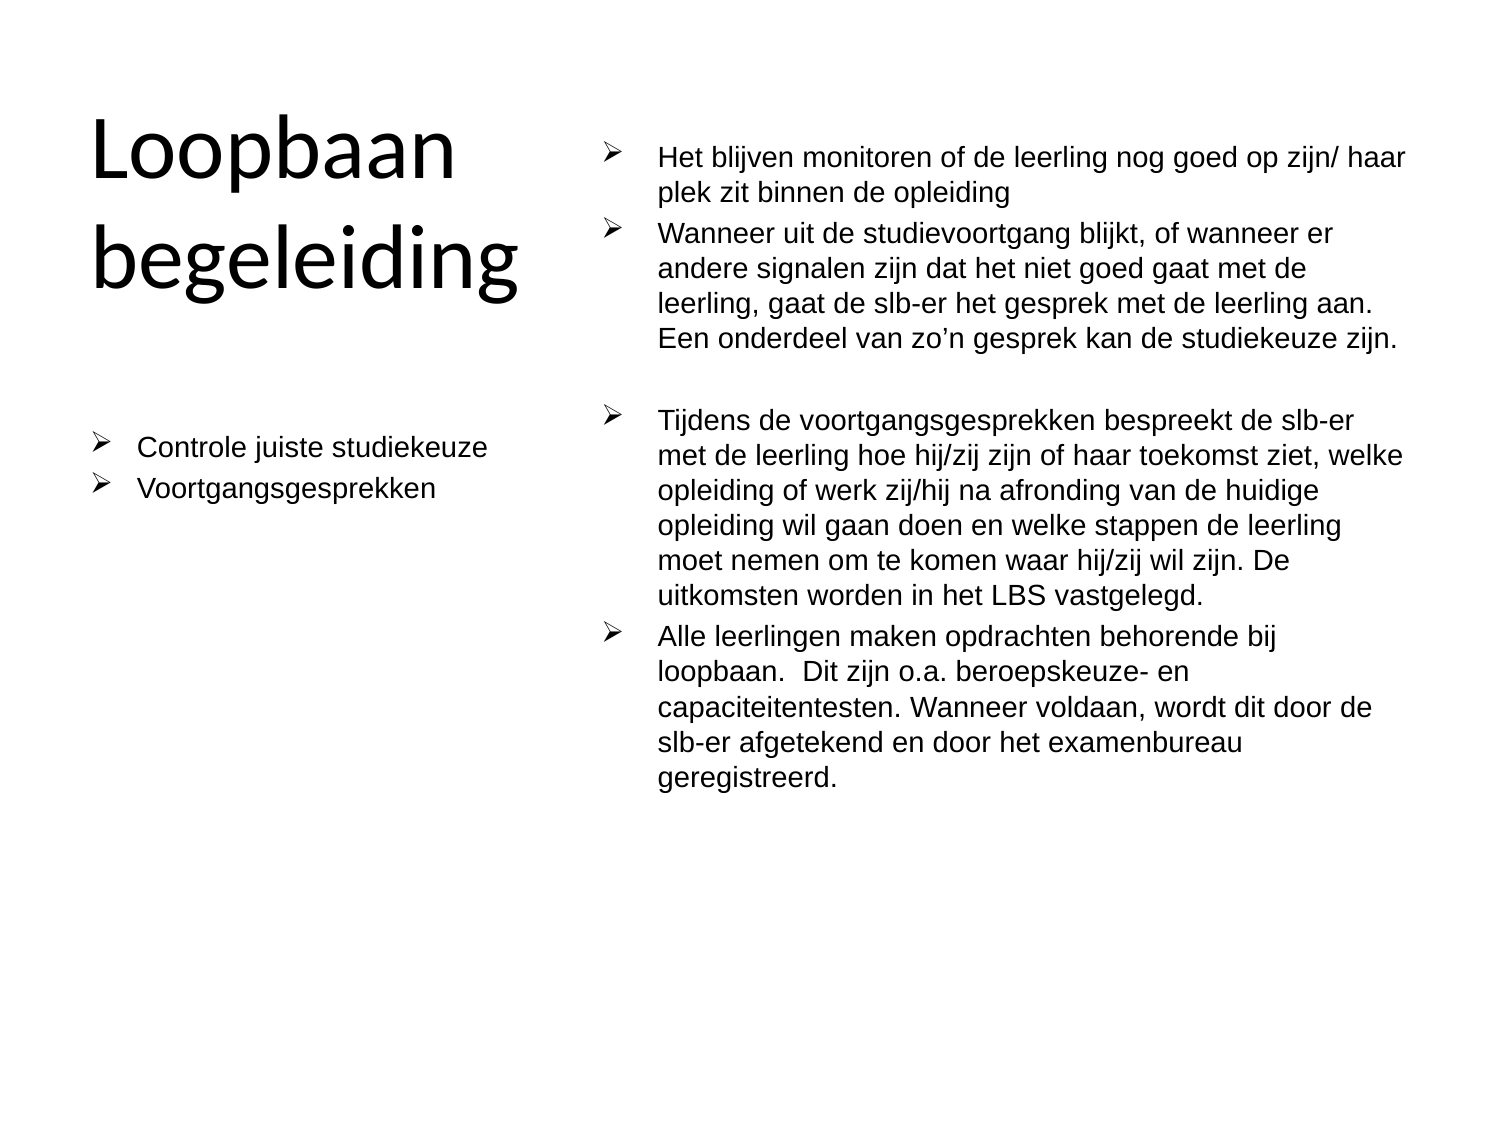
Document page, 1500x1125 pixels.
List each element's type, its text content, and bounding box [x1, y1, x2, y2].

list Het blijven monitoren of de leerling nog goed op zijn/ haar plek zit binnen de opleiding Wanneer uit de studievoortgang blijkt, of wanneer er andere signalen zijn dat het niet goed gaat met de leerling, gaat de slb-er het gesprek met de leerling aan. Een onderdeel van zo’n gesprek kan de studiekeuze zijn. Tijdens de voortgangsgesprekken bespreekt de slb-er met de leerling hoe hij/zij zijn of haar toekomst ziet, welke opleiding of werk zij/hij na afronding van de huidige opleiding wil gaan doen en welke stappen de leerling moet nemen om te komen waar hij/zij wil zijn. De uitkomsten worden in het LBS vastgelegd. Alle leerlingen maken opdrachten behorende bij loopbaan. Dit zijn o.a. beroepskeuze- en capaciteitentesten. Wanneer voldaan, wordt dit door de slb-er afgetekend en door het examenbureau geregistreerd. [586, 44, 1425, 1005]
list Controle juiste studiekeuze Voortgangsgesprekken [75, 420, 569, 1005]
title Loopbaan begeleiding [75, 101, 569, 315]
